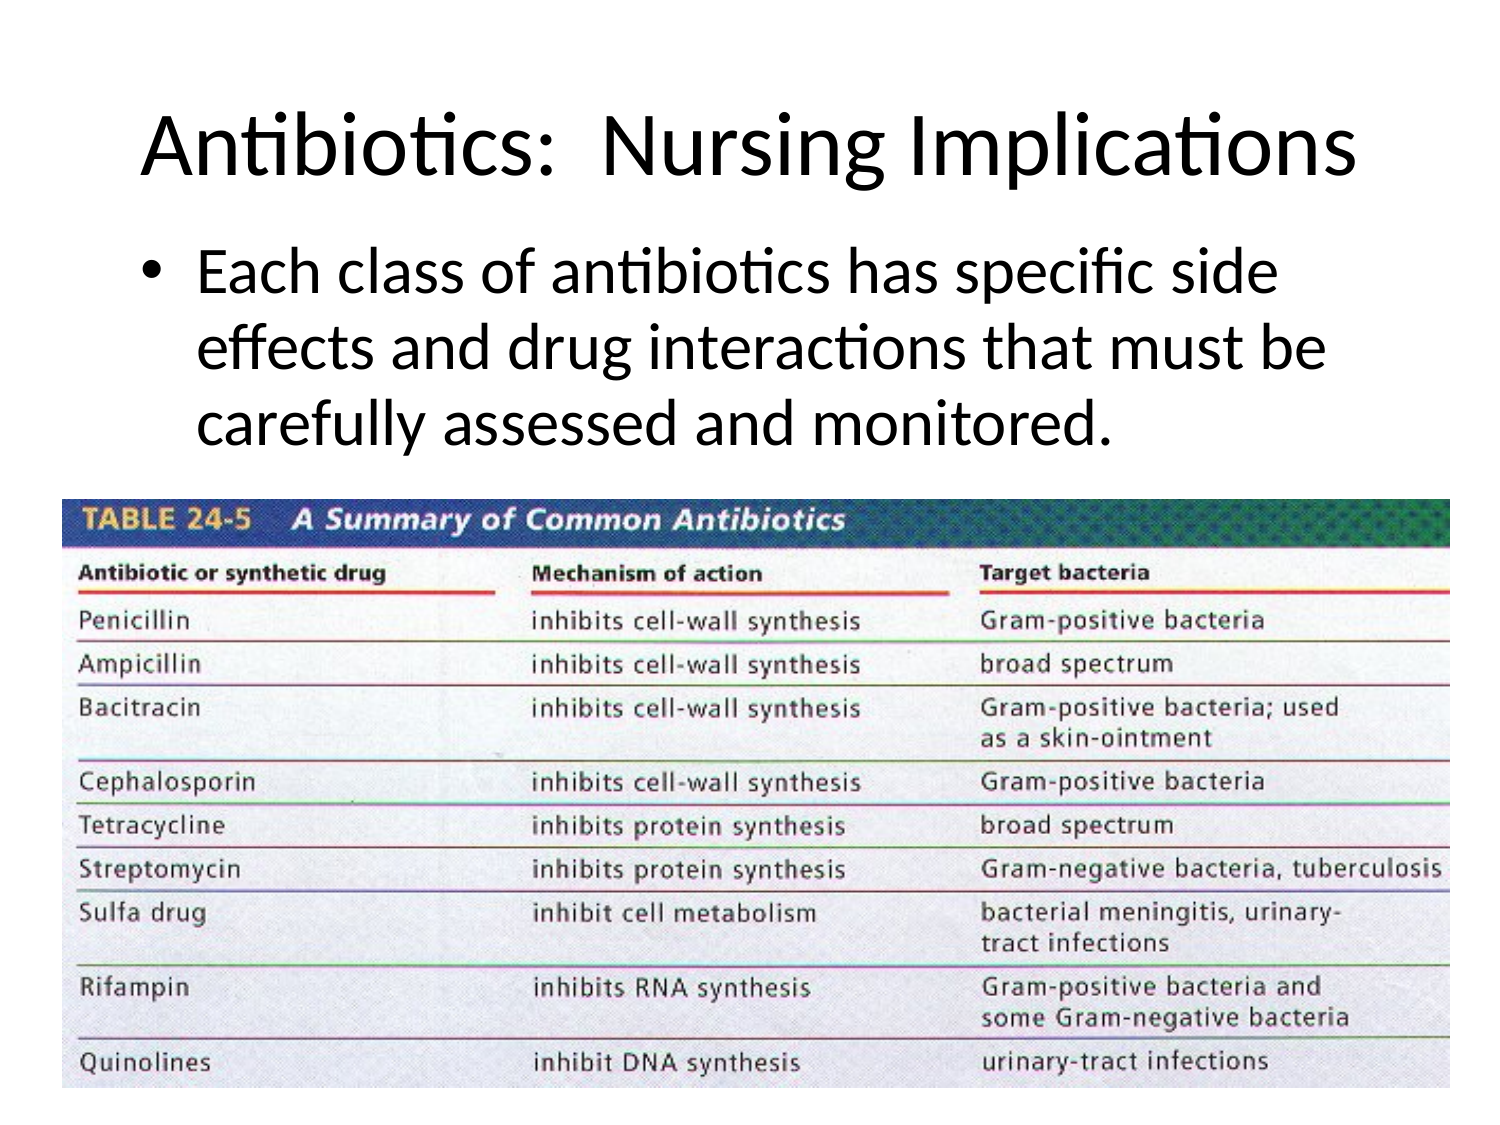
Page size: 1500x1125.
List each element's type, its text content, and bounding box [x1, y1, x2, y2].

title Antibiotics: Nursing Implications [75, 45, 1425, 233]
list Each class of antibiotics has specific side effects and drug interactions that must be carefully assessed and monitored. [125, 224, 1378, 498]
picture [62, 499, 1451, 1088]
